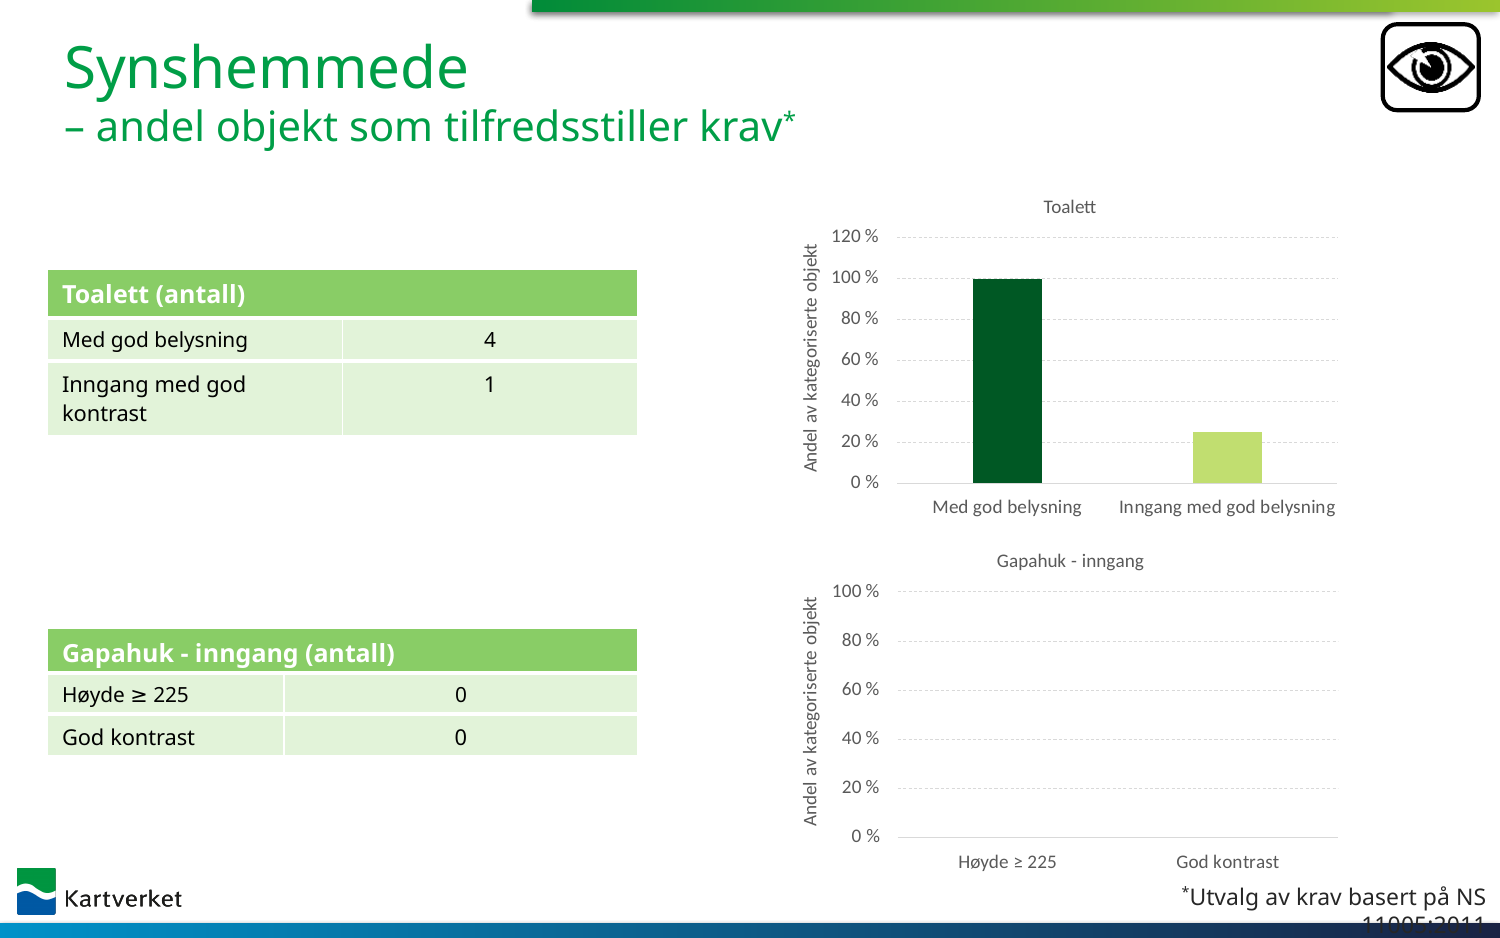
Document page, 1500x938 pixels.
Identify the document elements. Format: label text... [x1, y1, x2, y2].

picture [791, 541, 1349, 880]
table_header Gapahuk - inngang (antall) [48, 629, 637, 671]
table_cell 4 [343, 320, 637, 359]
table_cell 0 [285, 675, 637, 712]
table_cell Med god belysning [48, 320, 342, 359]
table_cell 0 [285, 716, 637, 755]
table_cell Inngang med god kontrast [48, 363, 342, 435]
table_cell 1 [343, 363, 637, 435]
text_box Synshemmede – andel objekt som tilfredsstiller krav* [49, 24, 1431, 158]
table_cell Høyde ≥ 225 [48, 675, 283, 712]
table_cell God kontrast [48, 716, 283, 755]
table_header Toalett (antall) [48, 270, 637, 316]
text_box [1382, 24, 1480, 111]
text_box *Utvalg av krav basert på NS 11005:2011 [1068, 873, 1500, 938]
picture [791, 187, 1348, 526]
